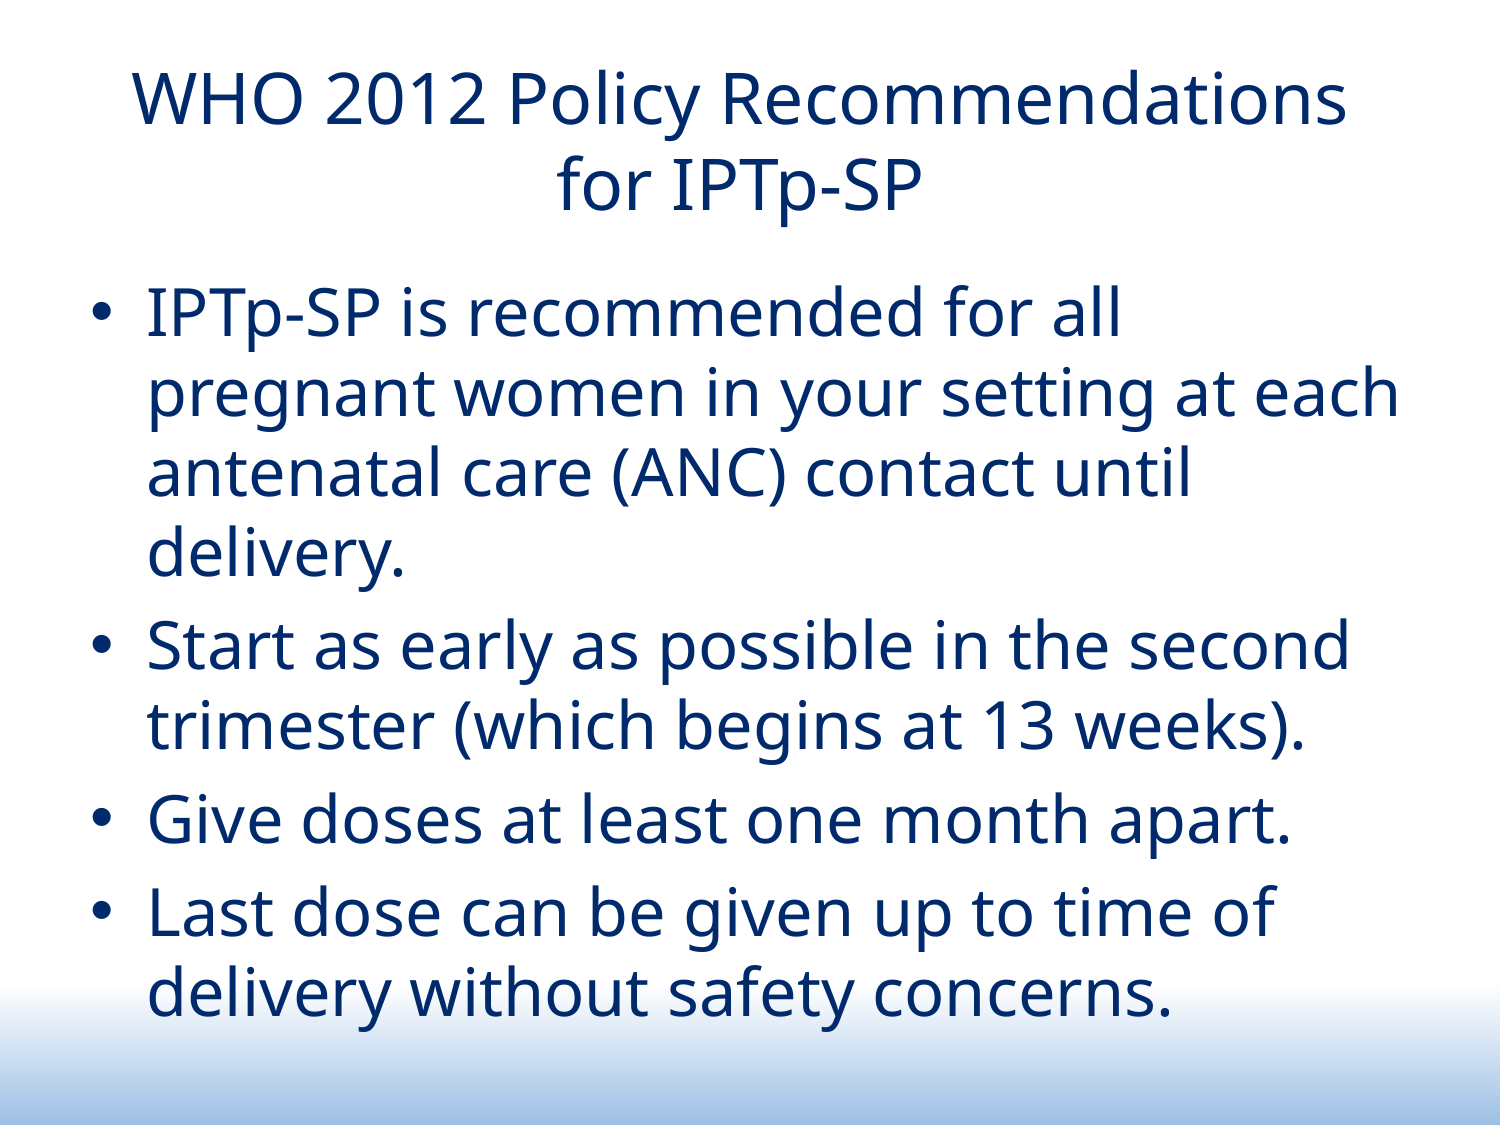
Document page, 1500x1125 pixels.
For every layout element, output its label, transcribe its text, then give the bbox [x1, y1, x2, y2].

title WHO 2012 Policy Recommendations for IPTp-SP [75, 45, 1425, 233]
list IPTp-SP is recommended for all pregnant women in your setting at each antenatal care (ANC) contact until delivery. Start as early as possible in the second trimester (which begins at 13 weeks). Give doses at least one month apart. Last dose can be given up to time of delivery without safety concerns. [75, 262, 1425, 1005]
